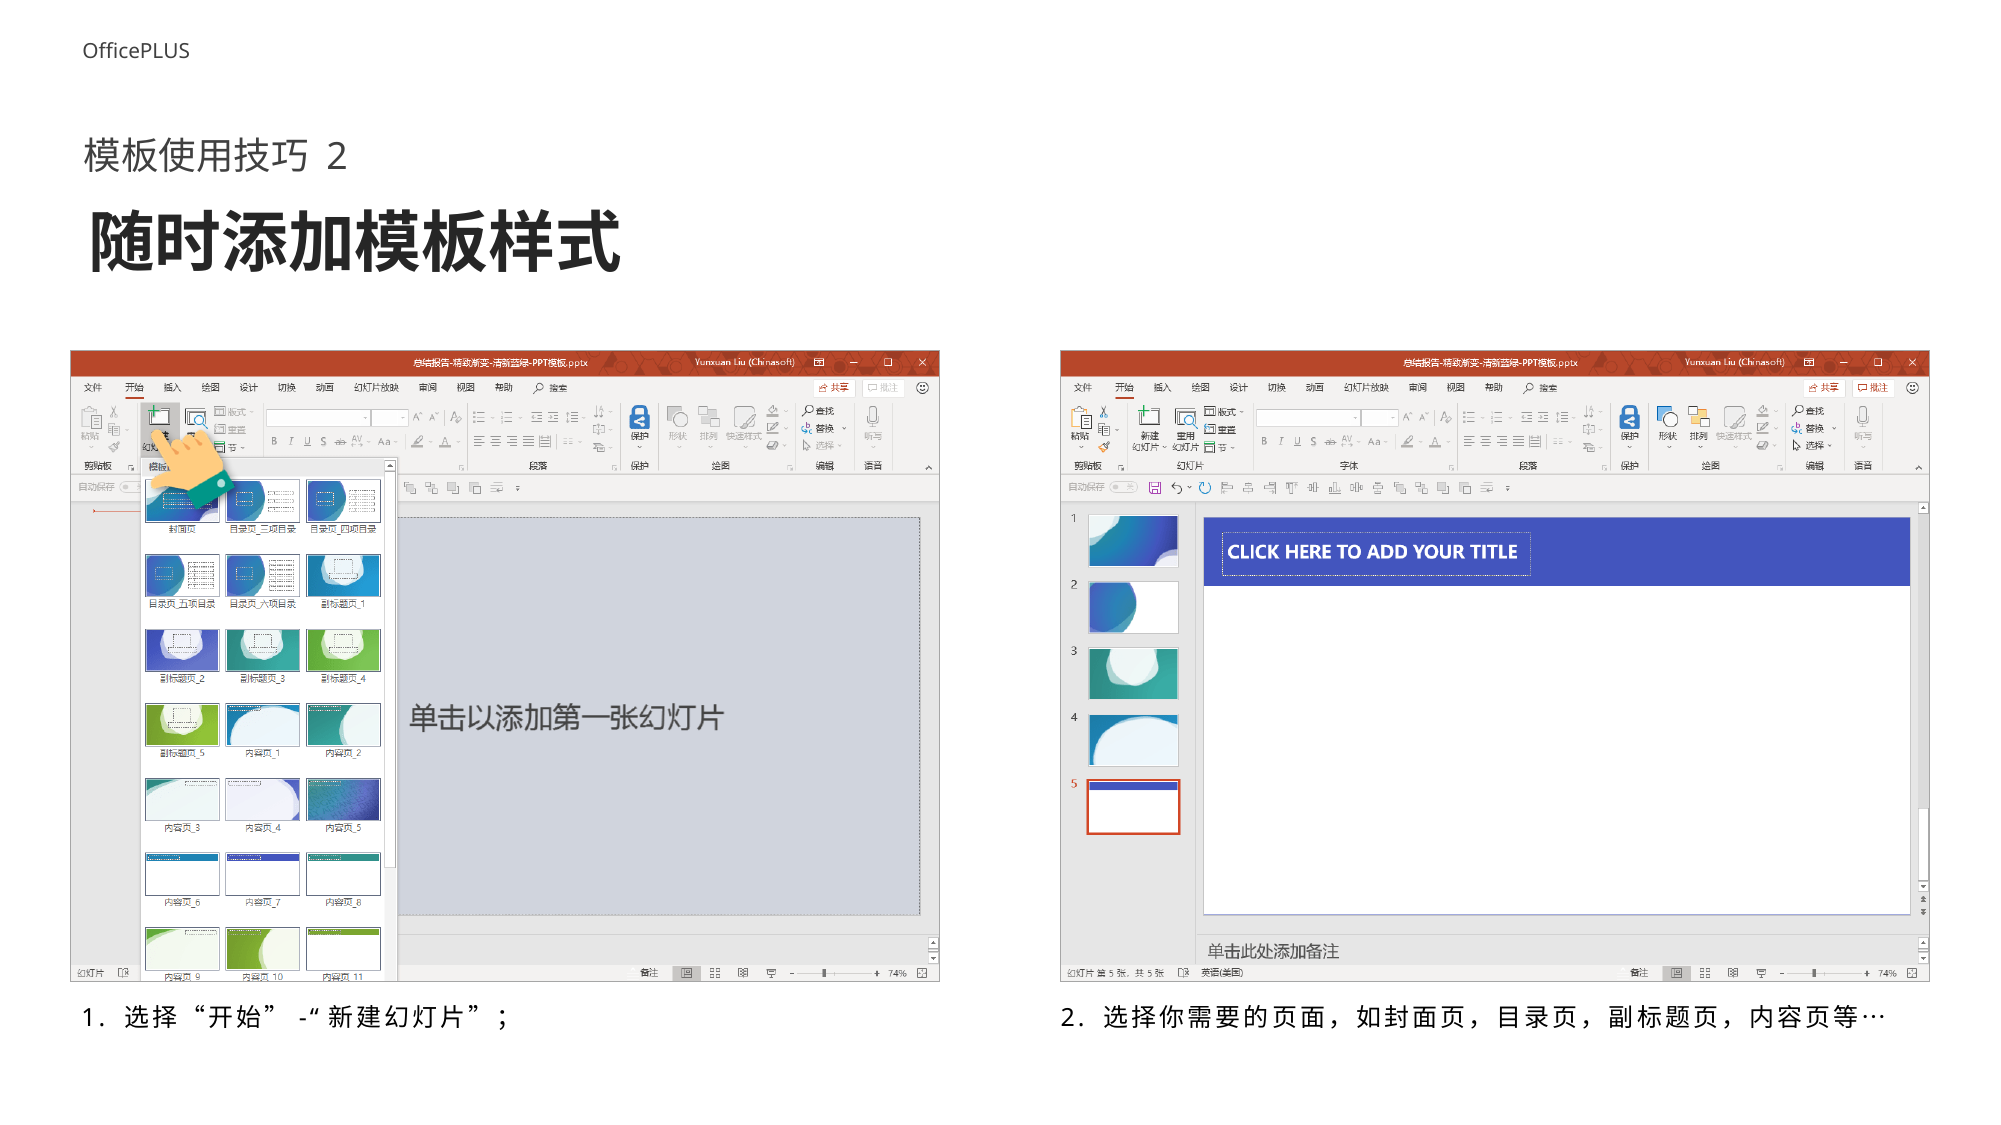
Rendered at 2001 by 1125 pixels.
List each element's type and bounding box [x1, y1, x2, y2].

picture [71, 351, 939, 981]
picture [1061, 351, 1929, 981]
